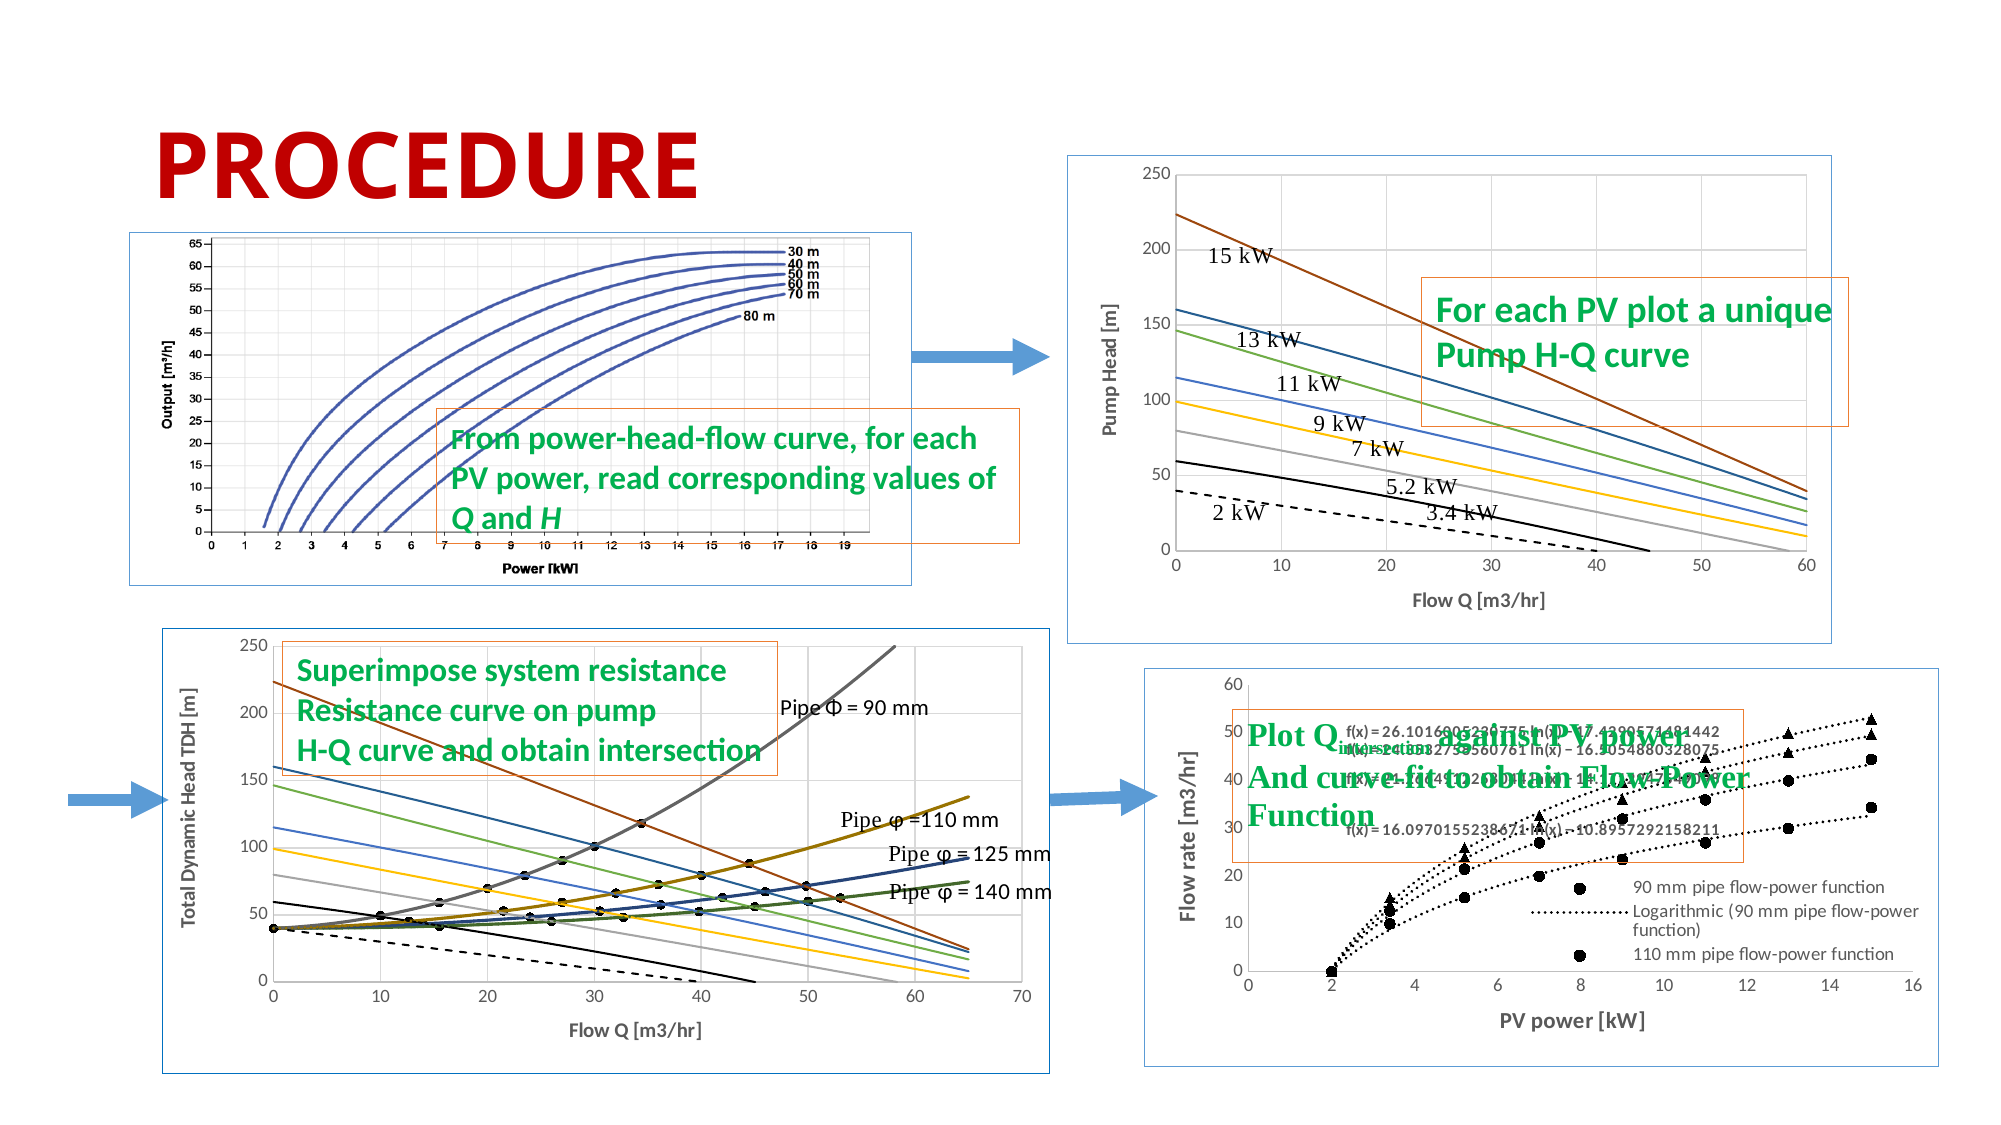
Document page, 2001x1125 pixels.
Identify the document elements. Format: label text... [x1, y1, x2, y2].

chart [1144, 668, 1939, 1067]
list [129, 232, 912, 586]
text_box For each PV plot a unique Pump H-Q curve [1832, 277, 1849, 427]
chart [162, 628, 1051, 1074]
chart [1067, 155, 1832, 644]
title PROCEDURE [137, 59, 1863, 278]
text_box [1051, 795, 1159, 800]
text_box From power-head-flow curve, for each PV power, read corresponding values of Q and H [912, 408, 1020, 544]
